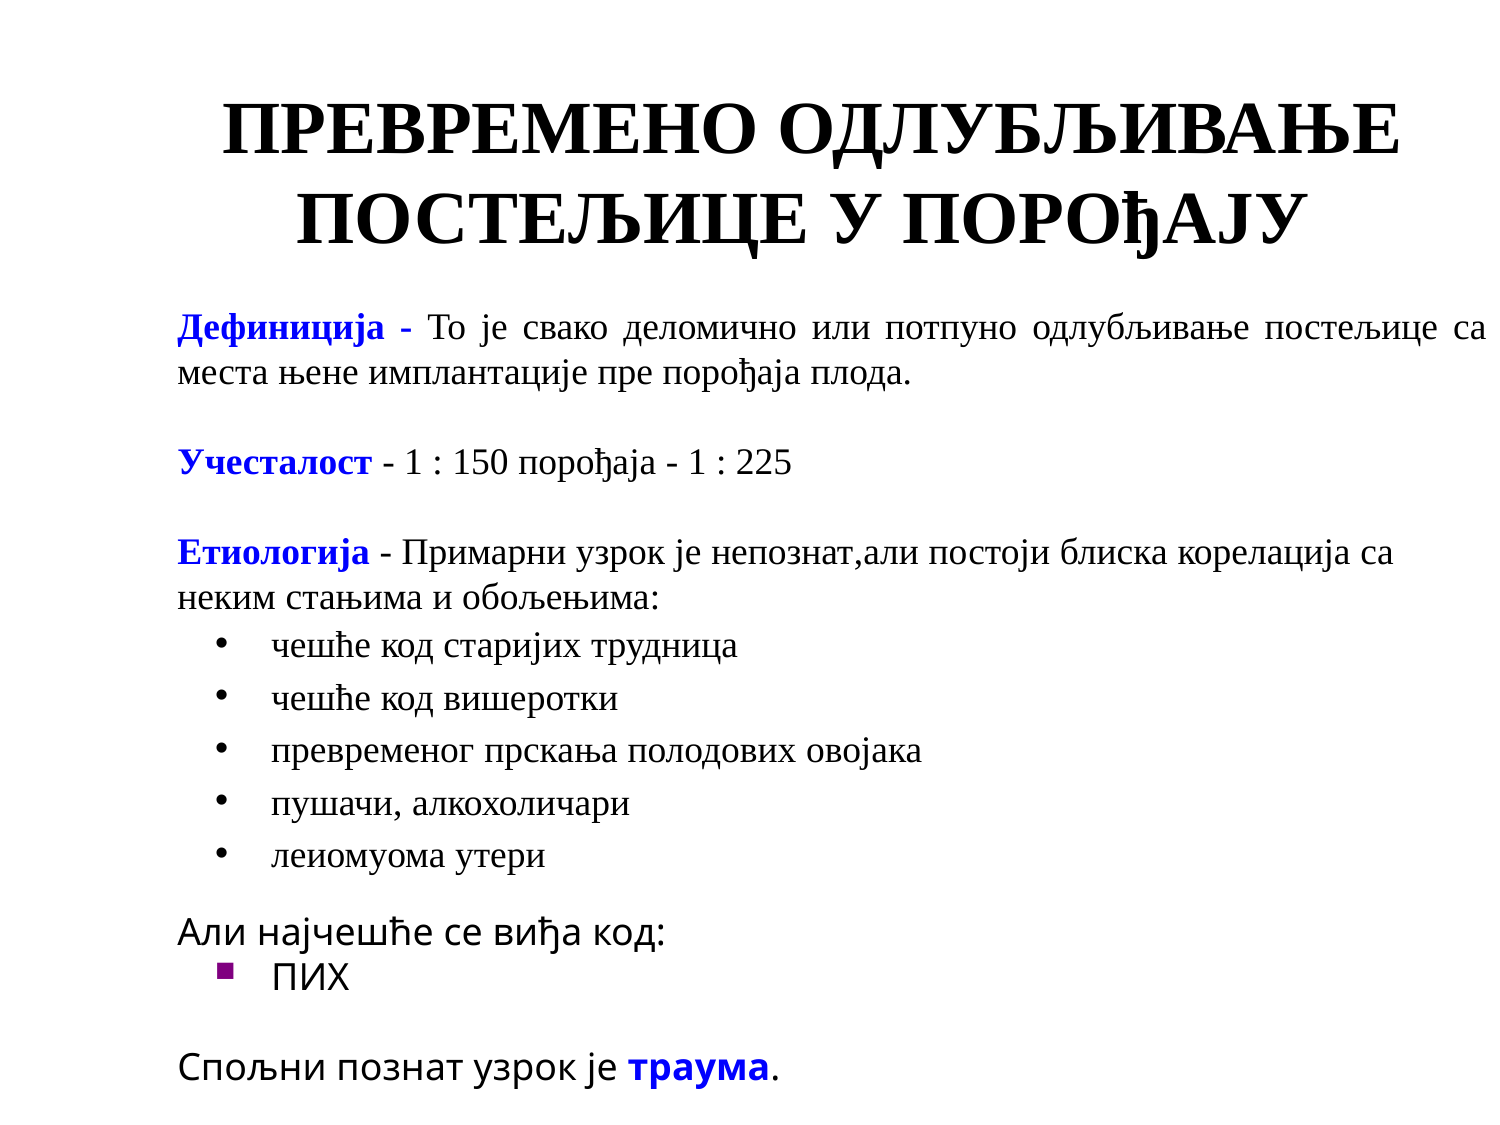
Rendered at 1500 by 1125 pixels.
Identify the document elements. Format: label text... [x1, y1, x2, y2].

list чешће код старијих трудница чешће код вишеротки превременог прскања полодових овојака пушачи, алкохоличари леиомyома утери [200, 625, 1481, 900]
text_box ПИХ [199, 945, 1481, 1008]
text_box Дефиниција - То је свако деломично или потпуно одлубљивање постељице са места њене имплантације пре порођаја плода. Учесталост - 1 : 150 порођаја - 1 : 225 Етиологија - Примарни узрок је непознат,али постоји блиска корелација са неким стањима и обољењима: [162, 295, 1500, 625]
title ПРЕВРЕМЕНО ОДЛУБЉИВАЊЕ ПОСТЕЉИЦЕ У ПОРОђАЈУ [142, 71, 1482, 267]
text_box Али најчешће се виђа код: Спољни познат узрок је траума. [162, 900, 1500, 1096]
